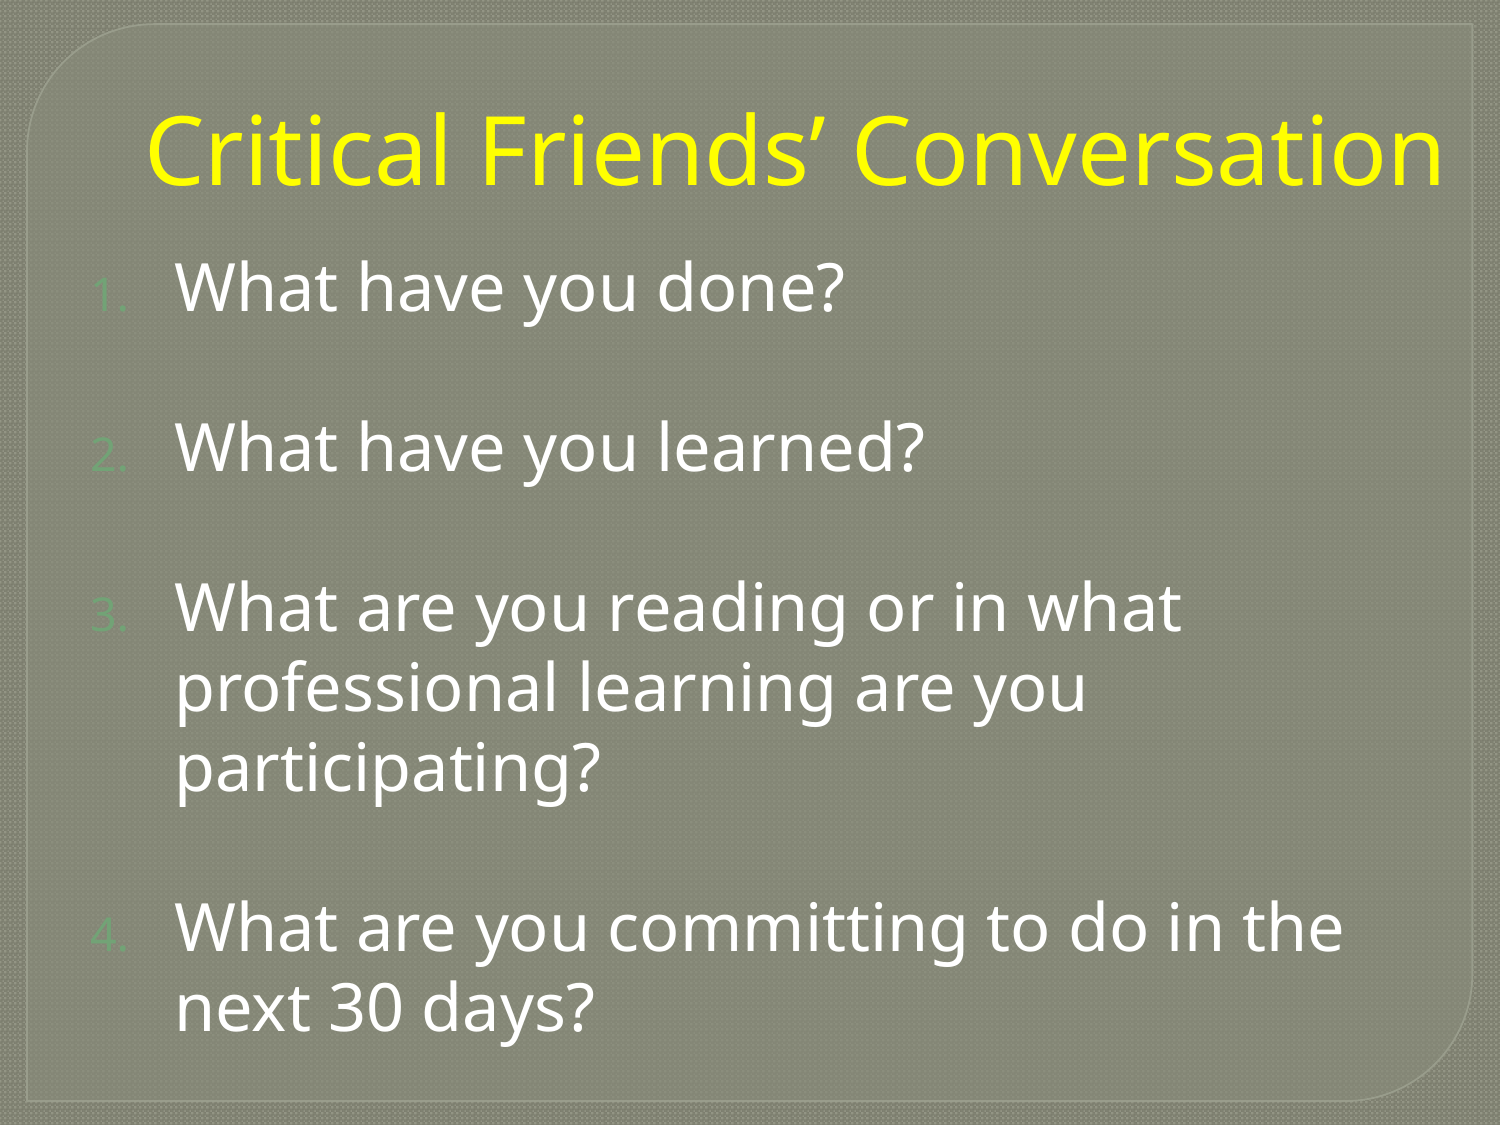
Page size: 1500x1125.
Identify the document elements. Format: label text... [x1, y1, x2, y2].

list What have you done? What have you learned? What are you reading or in what professional learning are you participating? What are you committing to do in the next 30 days? [75, 237, 1450, 619]
title Critical Friends’ Conversation [24, 37, 1463, 213]
